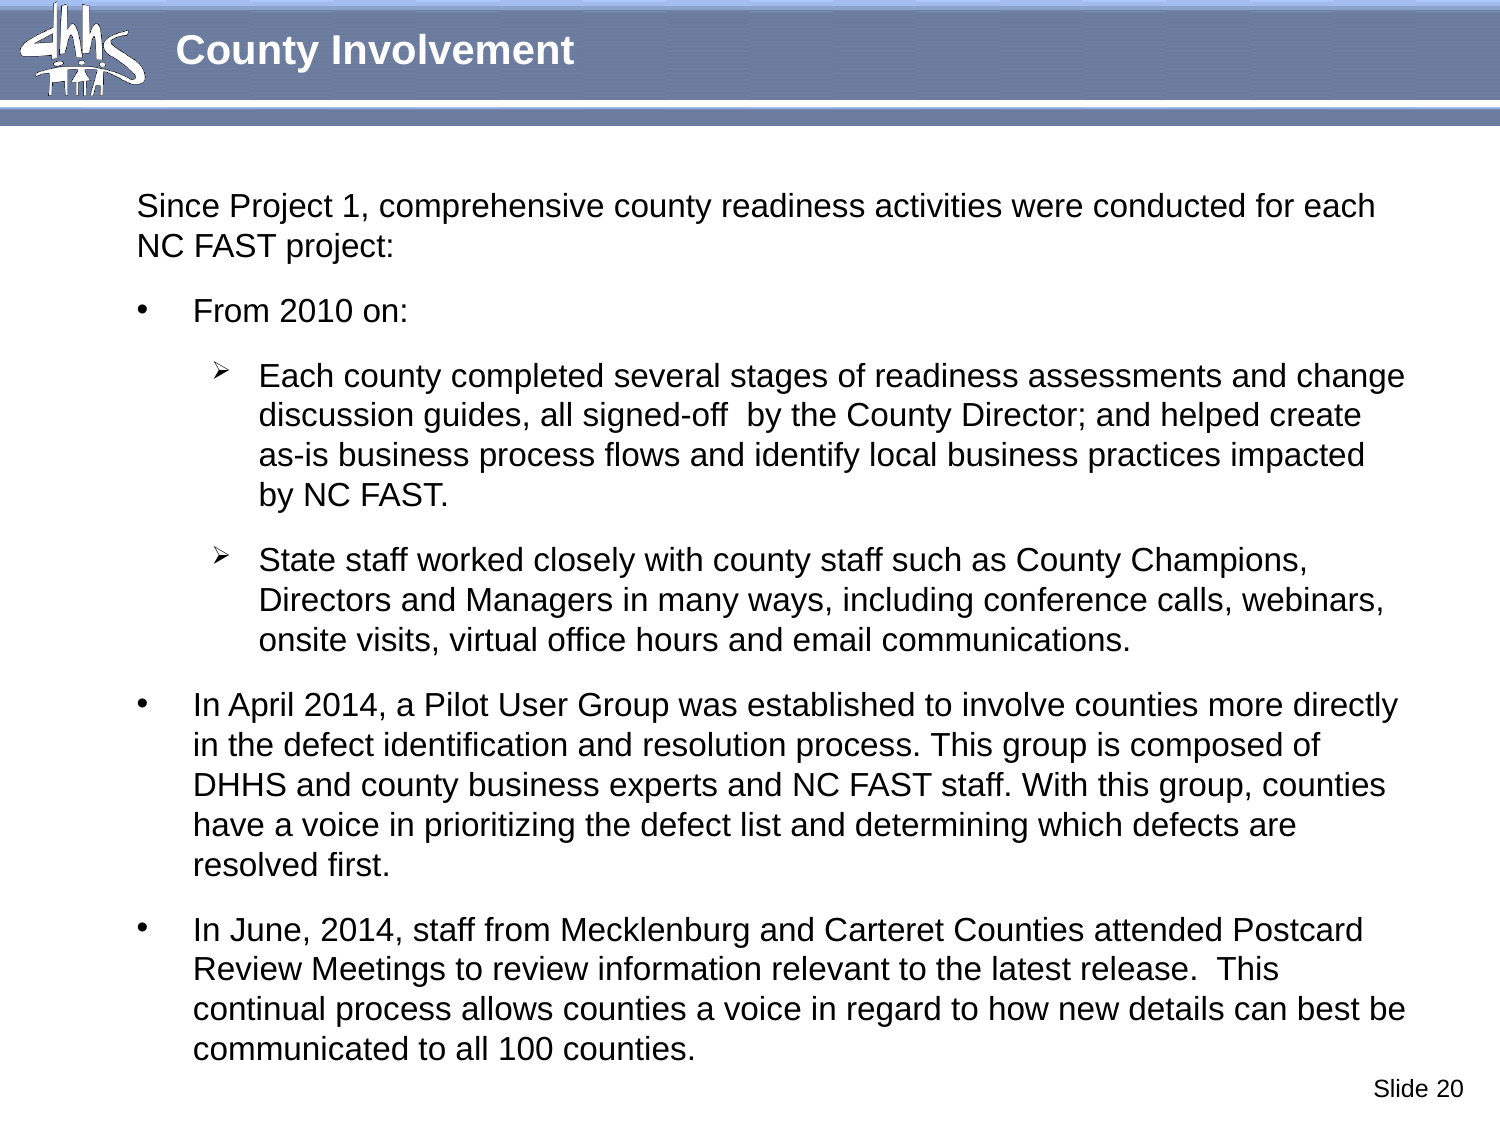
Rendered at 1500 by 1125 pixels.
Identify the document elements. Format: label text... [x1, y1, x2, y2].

text_box Since Project 1, comprehensive county readiness activities were conducted for each NC FAST project: From 2010 on: Each county completed several stages of readiness assessments and change discussion guides, all signed-off by the County Director; and helped create as-is business process flows and identify local business practices impacted by NC FAST. State staff worked closely with county staff such as County Champions, Directors and Managers in many ways, including conference calls, webinars, onsite visits, virtual office hours and email communications. In April 2014, a Pilot User Group was established to involve counties more directly in the defect identification and resolution process. This group is composed of DHHS and county business experts and NC FAST staff. With this group, counties have a voice in prioritizing the defect list and determining which defects are resolved first. In June, 2014, staff from Mecklenburg and Carteret Counties attended Postcard Review Meetings to review information relevant to the latest release. This continual process allows counties a voice in regard to how new details can best be communicated to all 100 counties. [121, 176, 1425, 1088]
text_box County Involvement [160, 15, 1388, 91]
picture [18, 0, 147, 97]
